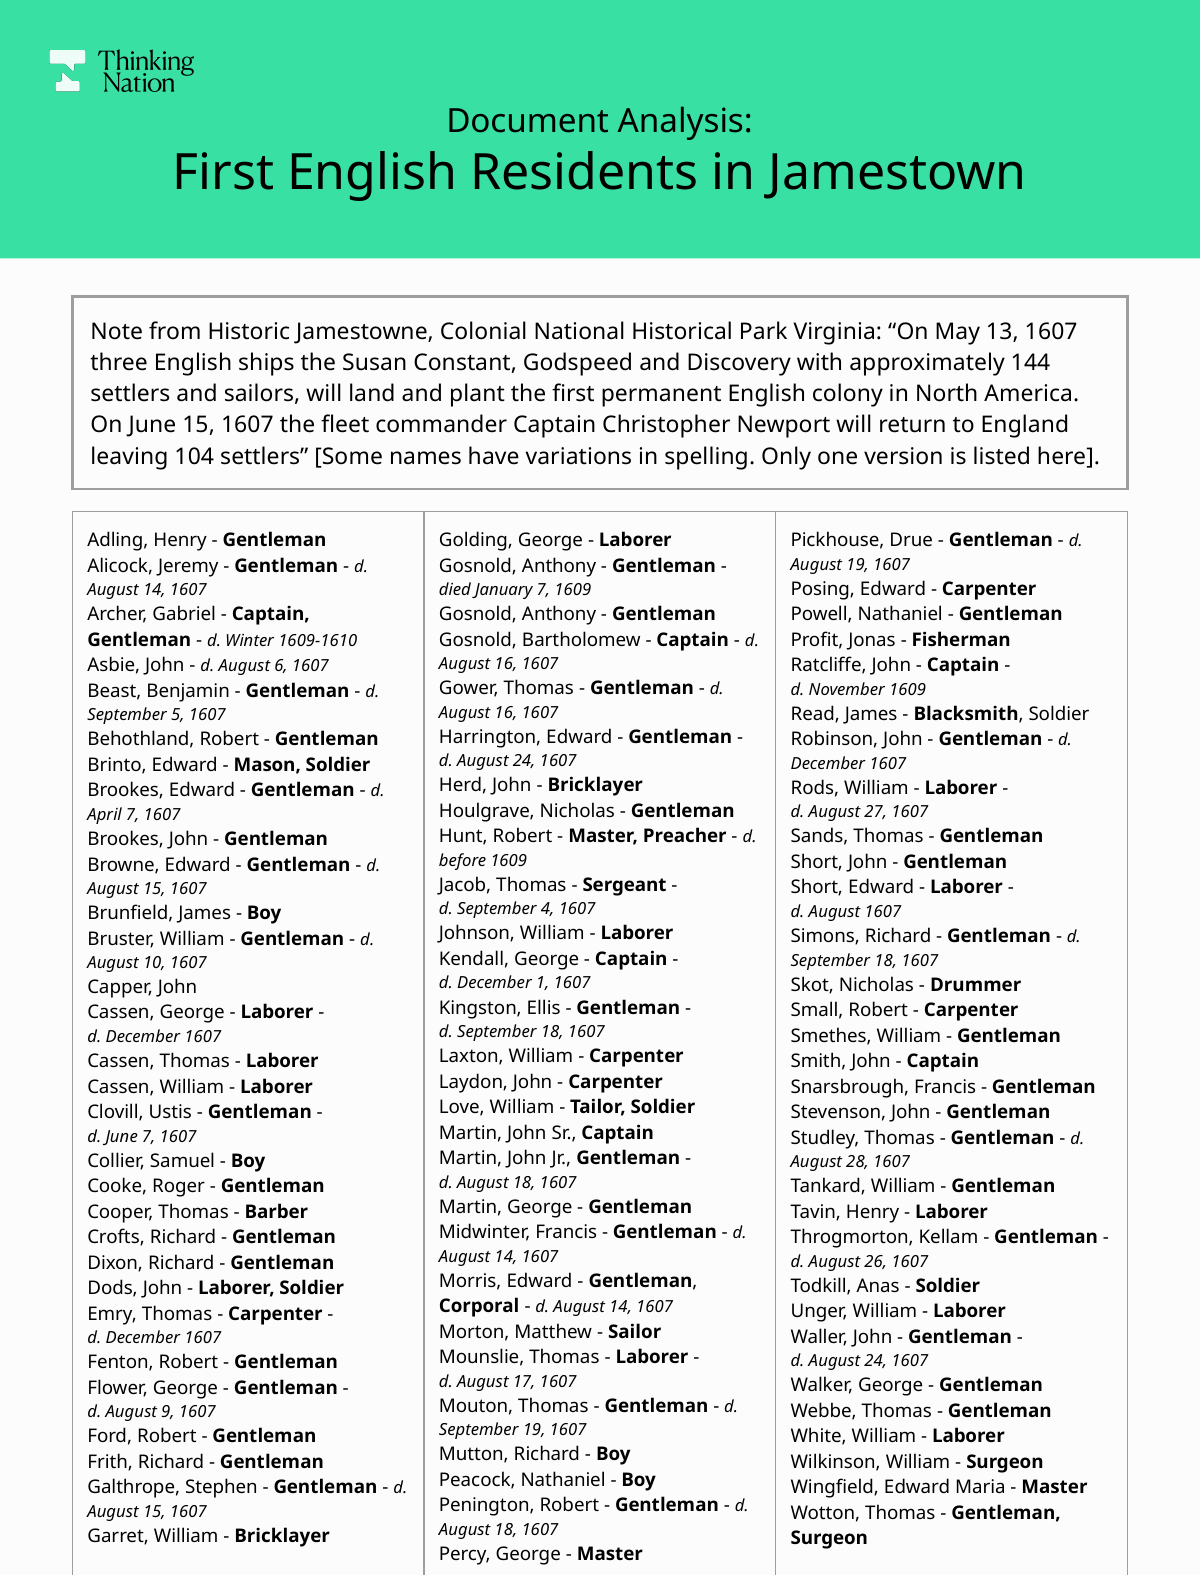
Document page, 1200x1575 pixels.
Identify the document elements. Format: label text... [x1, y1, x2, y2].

table_header Note from Historic Jamestowne, Colonial National Historical Park Virginia: “On May 13, 1607 three English ships the Susan Constant, Godspeed and Discovery with approximately 144 settlers and sailors, will land and plant the first permanent English colony in North America. On June 15, 1607 the fleet commander Captain Christopher Newport will return to England leaving 104 settlers” [Some names have variations in spelling. Only one version is listed here]. [74, 298, 1126, 488]
table_header Adling, Henry - Gentleman Alicock, Jeremy - Gentleman - d. August 14, 1607 Archer, Gabriel - Captain, Gentleman - d. Winter 1609-1610 Asbie, John - d. August 6, 1607 Beast, Benjamin - Gentleman - d. September 5, 1607 Behothland, Robert - Gentleman Brinto, Edward - Mason, Soldier Brookes, Edward - Gentleman - d. April 7, 1607 Brookes, John - Gentleman Browne, Edward - Gentleman - d. August 15, 1607 Brunfield, James - Boy Bruster, William - Gentleman - d. August 10, 1607 Capper, John Cassen, George - Laborer - d. December 1607 Cassen, Thomas - Laborer Cassen, William - Laborer Clovill, Ustis - Gentleman - d. June 7, 1607 Collier, Samuel - Boy Cooke, Roger - Gentleman Cooper, Thomas - Barber Crofts, Richard - Gentleman Dixon, Richard - Gentleman Dods, John - Laborer, Soldier Emry, Thomas - Carpenter - d. December 1607 Fenton, Robert - Gentleman Flower, George - Gentleman - d. August 9, 1607 Ford, Robert - Gentleman Frith, Richard - Gentleman Galthrope, Stephen - Gentleman - d. August 15, 1607 Garret, William - Bricklayer [73, 512, 423, 1575]
table_header Pickhouse, Drue - Gentleman - d. August 19, 1607 Posing, Edward - Carpenter Powell, Nathaniel - Gentleman Profit, Jonas - Fisherman Ratcliffe, John - Captain - d. November 1609 Read, James - Blacksmith, Soldier Robinson, John - Gentleman - d. December 1607 Rods, William - Laborer - d. August 27, 1607 Sands, Thomas - Gentleman Short, John - Gentleman Short, Edward - Laborer - d. August 1607 Simons, Richard - Gentleman - d. September 18, 1607 Skot, Nicholas - Drummer Small, Robert - Carpenter Smethes, William - Gentleman Smith, John - Captain Snarsbrough, Francis - Gentleman Stevenson, John - Gentleman Studley, Thomas - Gentleman - d. August 28, 1607 Tankard, William - Gentleman Tavin, Henry - Laborer Throgmorton, Kellam - Gentleman - d. August 26, 1607 Todkill, Anas - Soldier Unger, William - Laborer Waller, John - Gentleman - d. August 24, 1607 Walker, George - Gentleman Webbe, Thomas - Gentleman White, William - Laborer Wilkinson, William - Surgeon Wingfield, Edward Maria - Master Wotton, Thomas - Gentleman, Surgeon [776, 512, 1127, 1575]
text_box Document Analysis: First English Residents in Jamestown [0, 0, 1200, 259]
picture [33, 35, 199, 105]
table_header Golding, George - Laborer Gosnold, Anthony - Gentleman - died January 7, 1609 Gosnold, Anthony - Gentleman Gosnold, Bartholomew - Captain - d. August 16, 1607 Gower, Thomas - Gentleman - d. August 16, 1607 Harrington, Edward - Gentleman - d. August 24, 1607 Herd, John - Bricklayer Houlgrave, Nicholas - Gentleman Hunt, Robert - Master, Preacher - d. before 1609 Jacob, Thomas - Sergeant - d. September 4, 1607 Johnson, William - Laborer Kendall, George - Captain - d. December 1, 1607 Kingston, Ellis - Gentleman - d. September 18, 1607 Laxton, William - Carpenter Laydon, John - Carpenter Love, William - Tailor, Soldier Martin, John Sr., Captain Martin, John Jr., Gentleman - d. August 18, 1607 Martin, George - Gentleman Midwinter, Francis - Gentleman - d. August 14, 1607 Morris, Edward - Gentleman, Corporal - d. August 14, 1607 Morton, Matthew - Sailor Mounslie, Thomas - Laborer - d. August 17, 1607 Mouton, Thomas - Gentleman - d. September 19, 1607 Mutton, Richard - Boy Peacock, Nathaniel - Boy Penington, Robert - Gentleman - d. August 18, 1607 Percy, George - Master [425, 512, 775, 1575]
